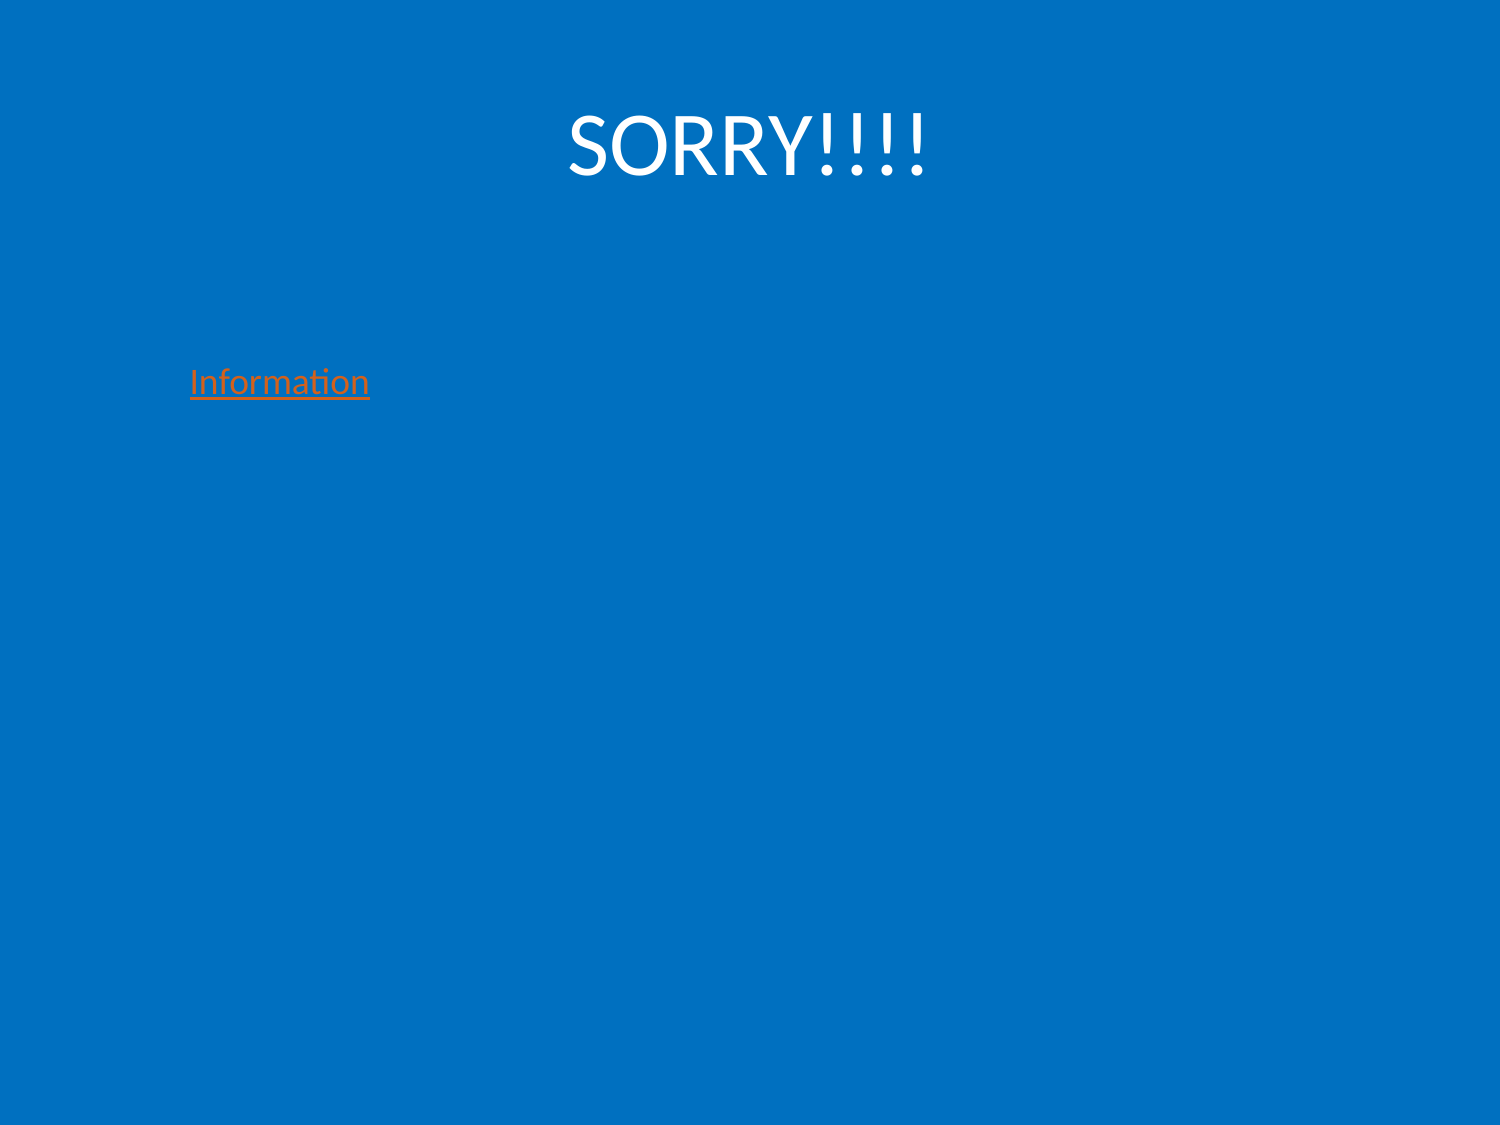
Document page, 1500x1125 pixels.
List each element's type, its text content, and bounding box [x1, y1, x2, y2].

title SORRY!!!! [75, 45, 1425, 233]
text_box Information [174, 349, 788, 410]
